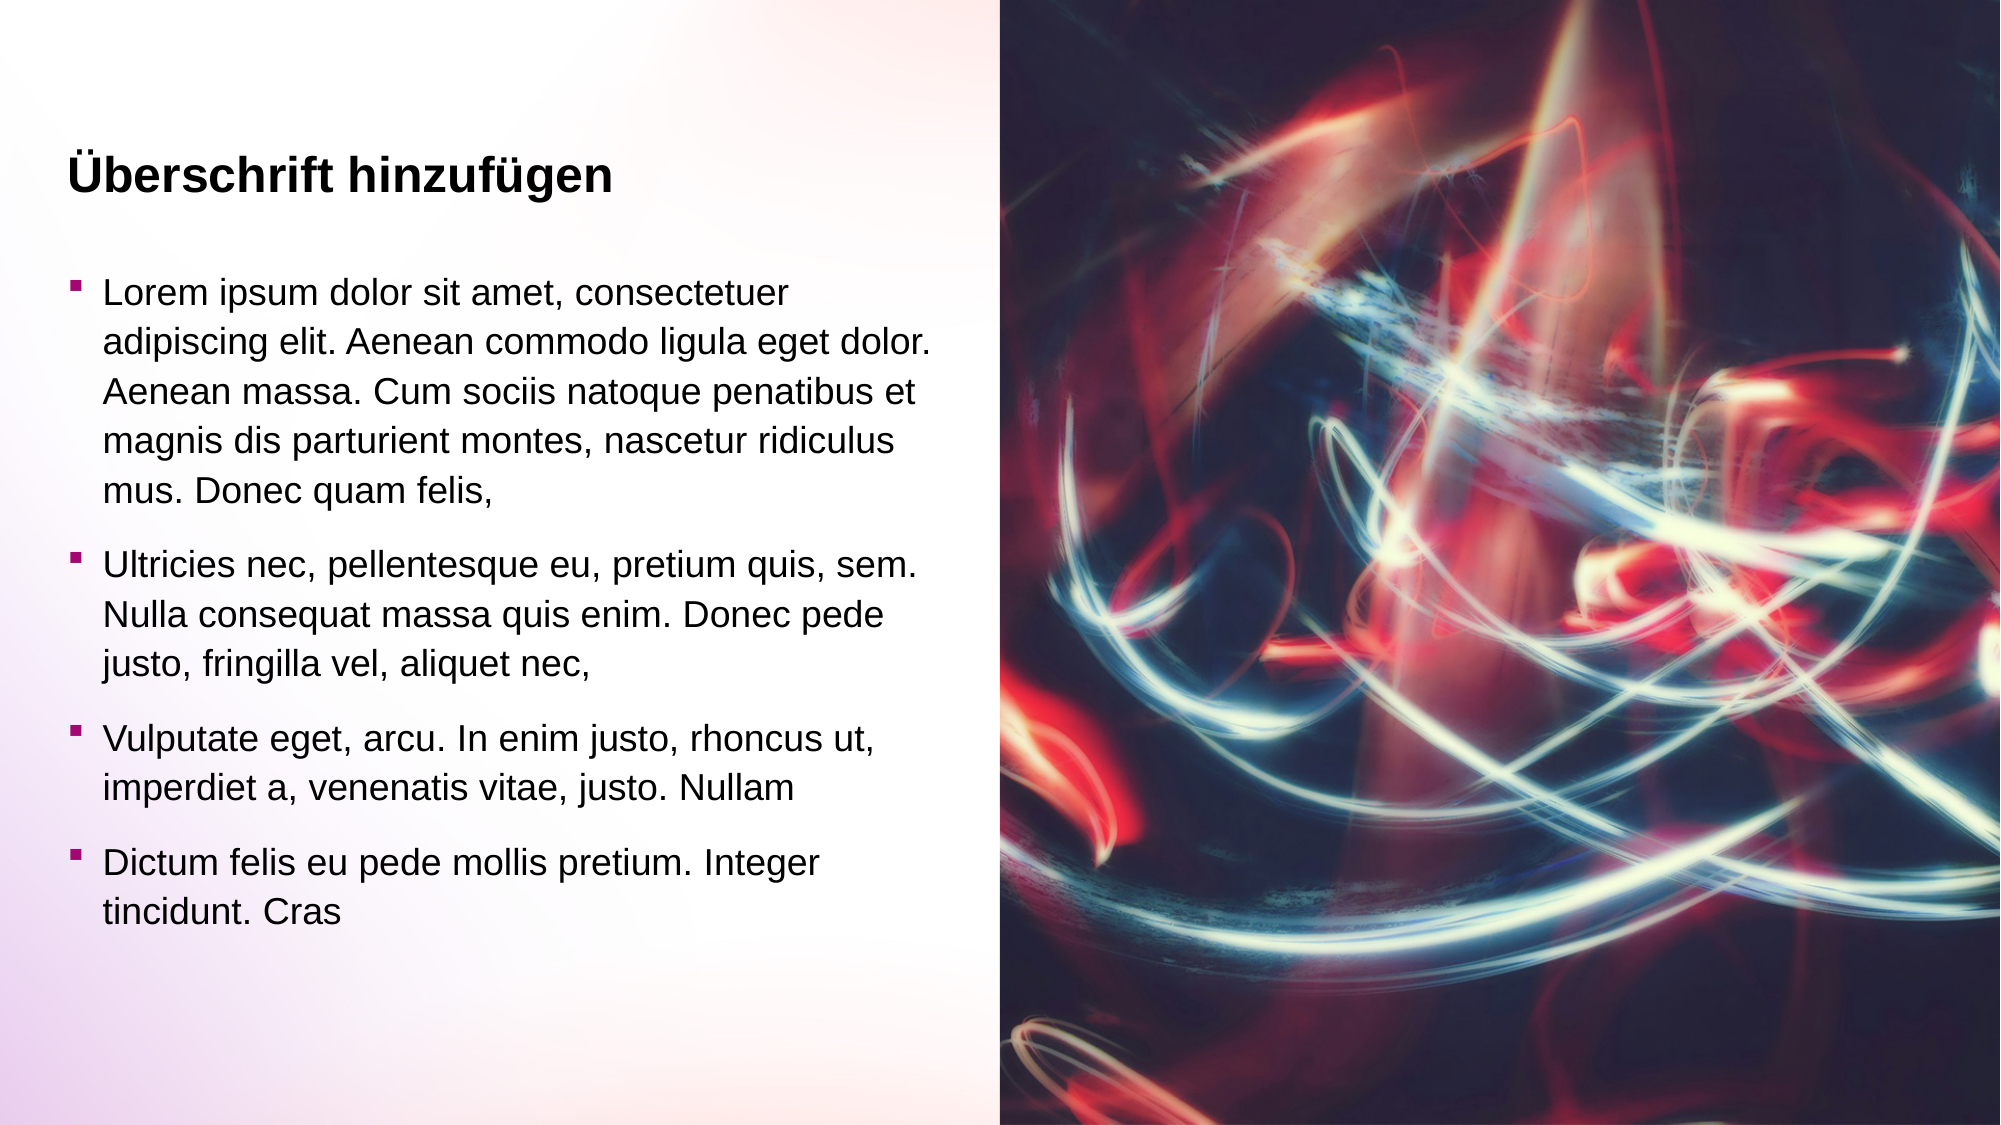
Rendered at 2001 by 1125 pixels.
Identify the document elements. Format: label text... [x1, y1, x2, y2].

list Lorem ipsum dolor sit amet, consectetuer adipiscing elit. Aenean commodo ligula eget dolor. Aenean massa. Cum sociis natoque penatibus et magnis dis parturient montes, nascetur ridiculus mus. Donec quam felis, Ultricies nec, pellentesque eu, pretium quis, sem. Nulla consequat massa quis enim. Donec pede justo, fringilla vel, aliquet nec, Vulputate eget, arcu. In enim justo, rhoncus ut, imperdiet a, venenatis vitae, justo. Nullam Dictum felis eu pede mollis pretium. Integer tincidunt. Cras [67, 263, 945, 973]
title Überschrift hinzufügen [67, 78, 945, 203]
picture [0, 0, 2001, 1125]
